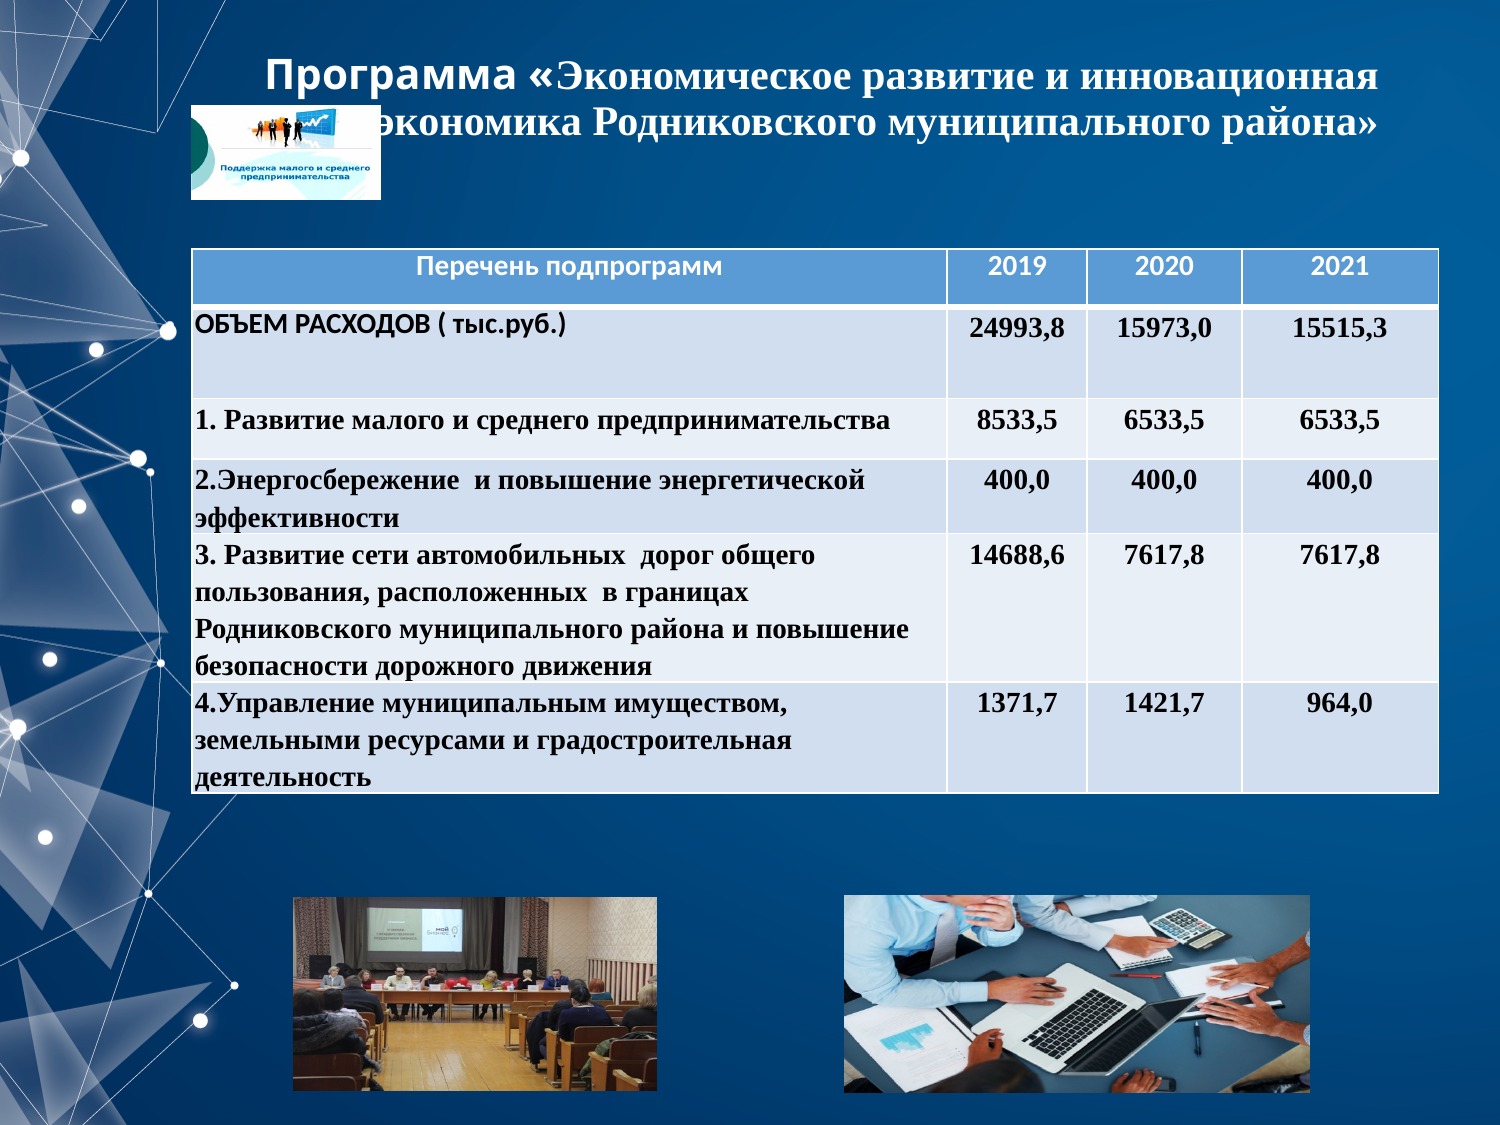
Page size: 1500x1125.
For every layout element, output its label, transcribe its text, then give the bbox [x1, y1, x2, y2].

table_cell 7617,8 [1088, 534, 1241, 681]
table_cell 6533,5 [1243, 399, 1438, 458]
picture [191, 105, 381, 200]
table_header Перечень подпрограмм [193, 250, 946, 304]
table_cell 400,0 [1243, 460, 1438, 533]
title Программа «Экономическое развитие и инновационная экономика Родниковского муниципального района» [108, 0, 1395, 220]
table_header 2020 [1088, 250, 1241, 304]
table_header 2021 [1243, 250, 1438, 304]
table_cell 3. Развитие сети автомобильных дорог общего пользования, расположенных в границах Родниковского муниципального района и повышение безопасности дорожного движения [193, 534, 946, 681]
table_header 2019 [948, 250, 1086, 304]
picture [0, 0, 1500, 1125]
table_cell 1421,7 [1088, 683, 1241, 792]
table_cell ОБЪЕМ РАСХОДОВ ( тыс.руб.) [193, 310, 946, 398]
table_cell 400,0 [948, 460, 1086, 533]
table_cell 964,0 [1243, 683, 1438, 792]
table_cell 2.Энергосбережение и повышение энергетической эффективности [193, 460, 946, 533]
table_cell 7617,8 [1243, 534, 1438, 681]
table_cell 24993,8 [948, 310, 1086, 398]
table_cell 6533,5 [1088, 399, 1241, 458]
table_cell 8533,5 [948, 399, 1086, 458]
table_cell 15515,3 [1243, 310, 1438, 398]
table_cell 4.Управление муниципальным имуществом, земельными ресурсами и градостроительная деятельность [193, 683, 946, 792]
table_cell 1. Развитие малого и среднего предпринимательства [193, 399, 946, 458]
table_cell 400,0 [1088, 460, 1241, 533]
table_cell 14688,6 [948, 534, 1086, 681]
table_cell 15973,0 [1088, 310, 1241, 398]
table_cell 1371,7 [948, 683, 1086, 792]
